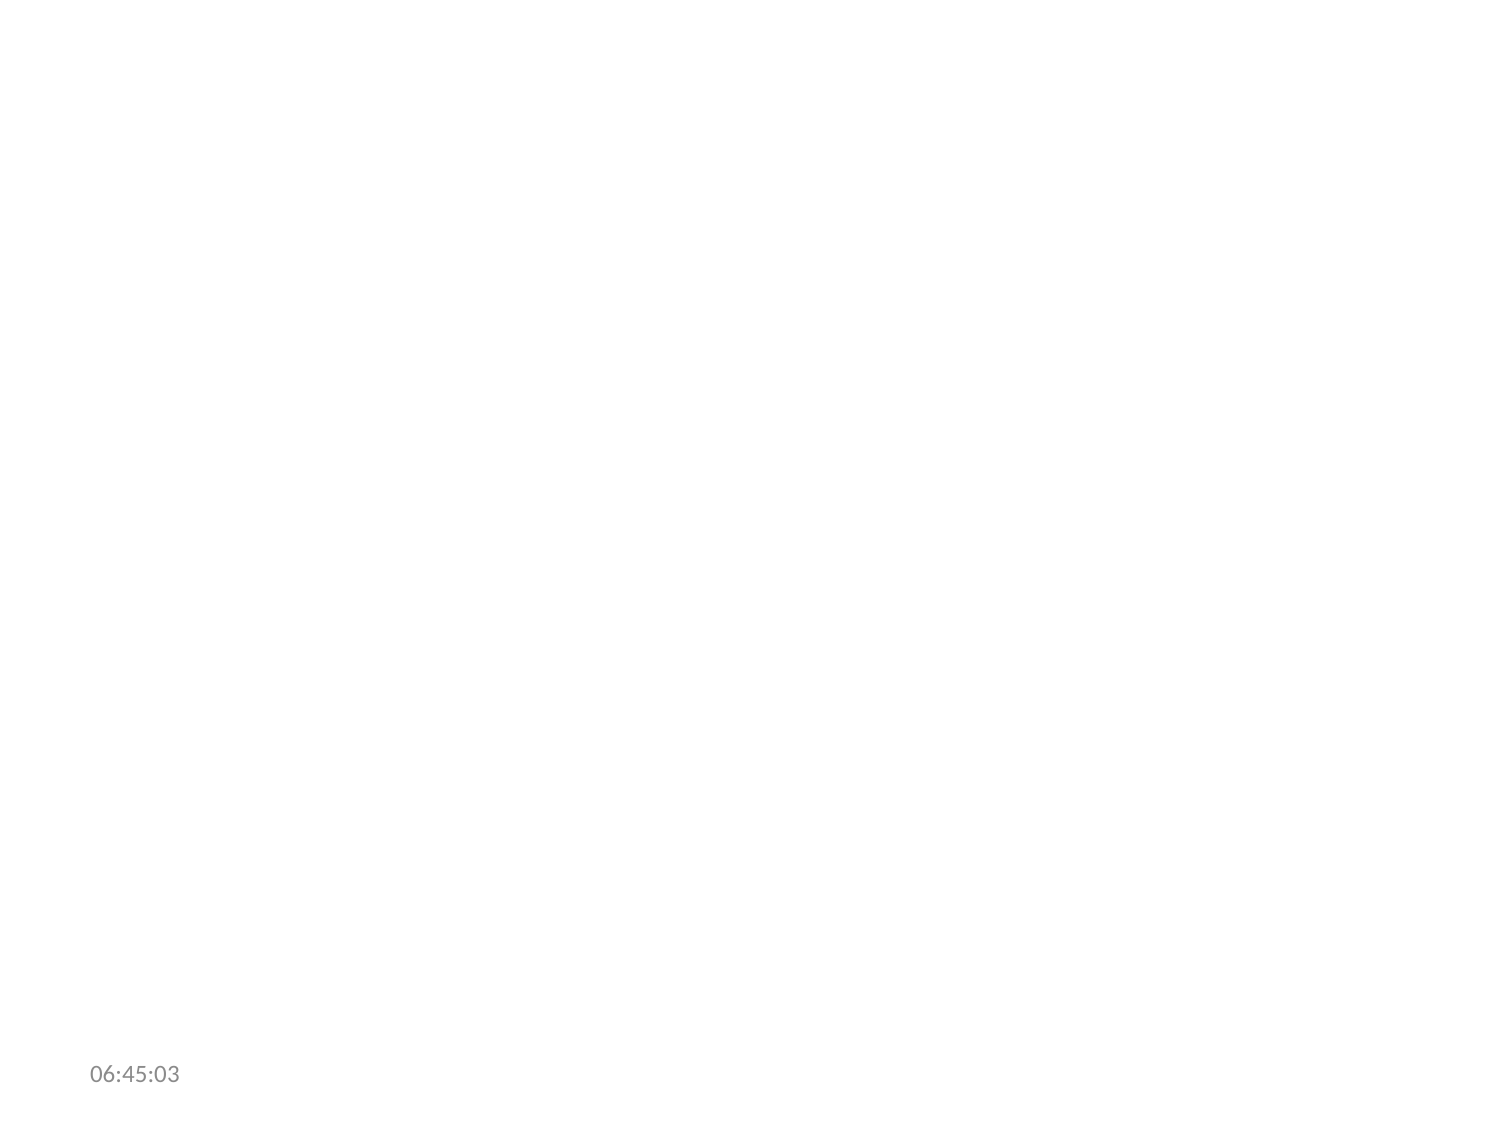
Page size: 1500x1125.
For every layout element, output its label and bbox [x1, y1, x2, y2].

slide_number [75, 1042, 425, 1103]
